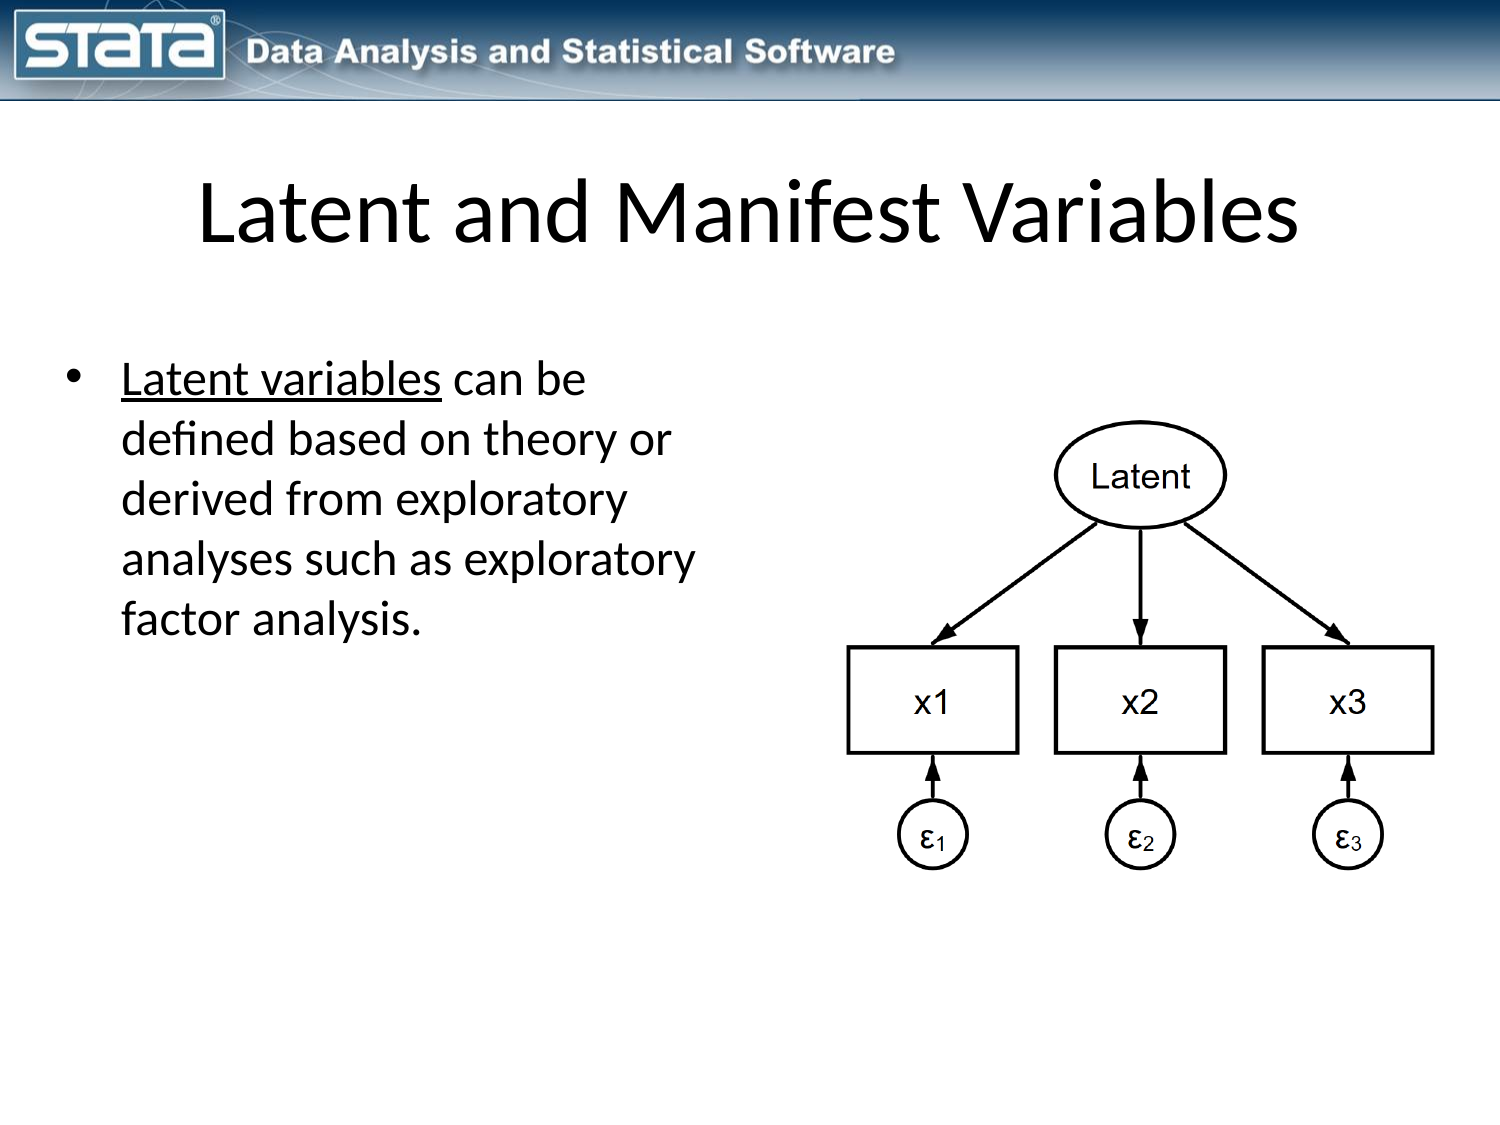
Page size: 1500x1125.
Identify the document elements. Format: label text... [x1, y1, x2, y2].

list Latent variables can be defined based on theory or derived from exploratory analyses such as exploratory factor analysis. [50, 337, 738, 1005]
title Latent and Manifest Variables [75, 125, 1425, 288]
picture [837, 412, 1441, 880]
picture [0, 0, 1500, 101]
